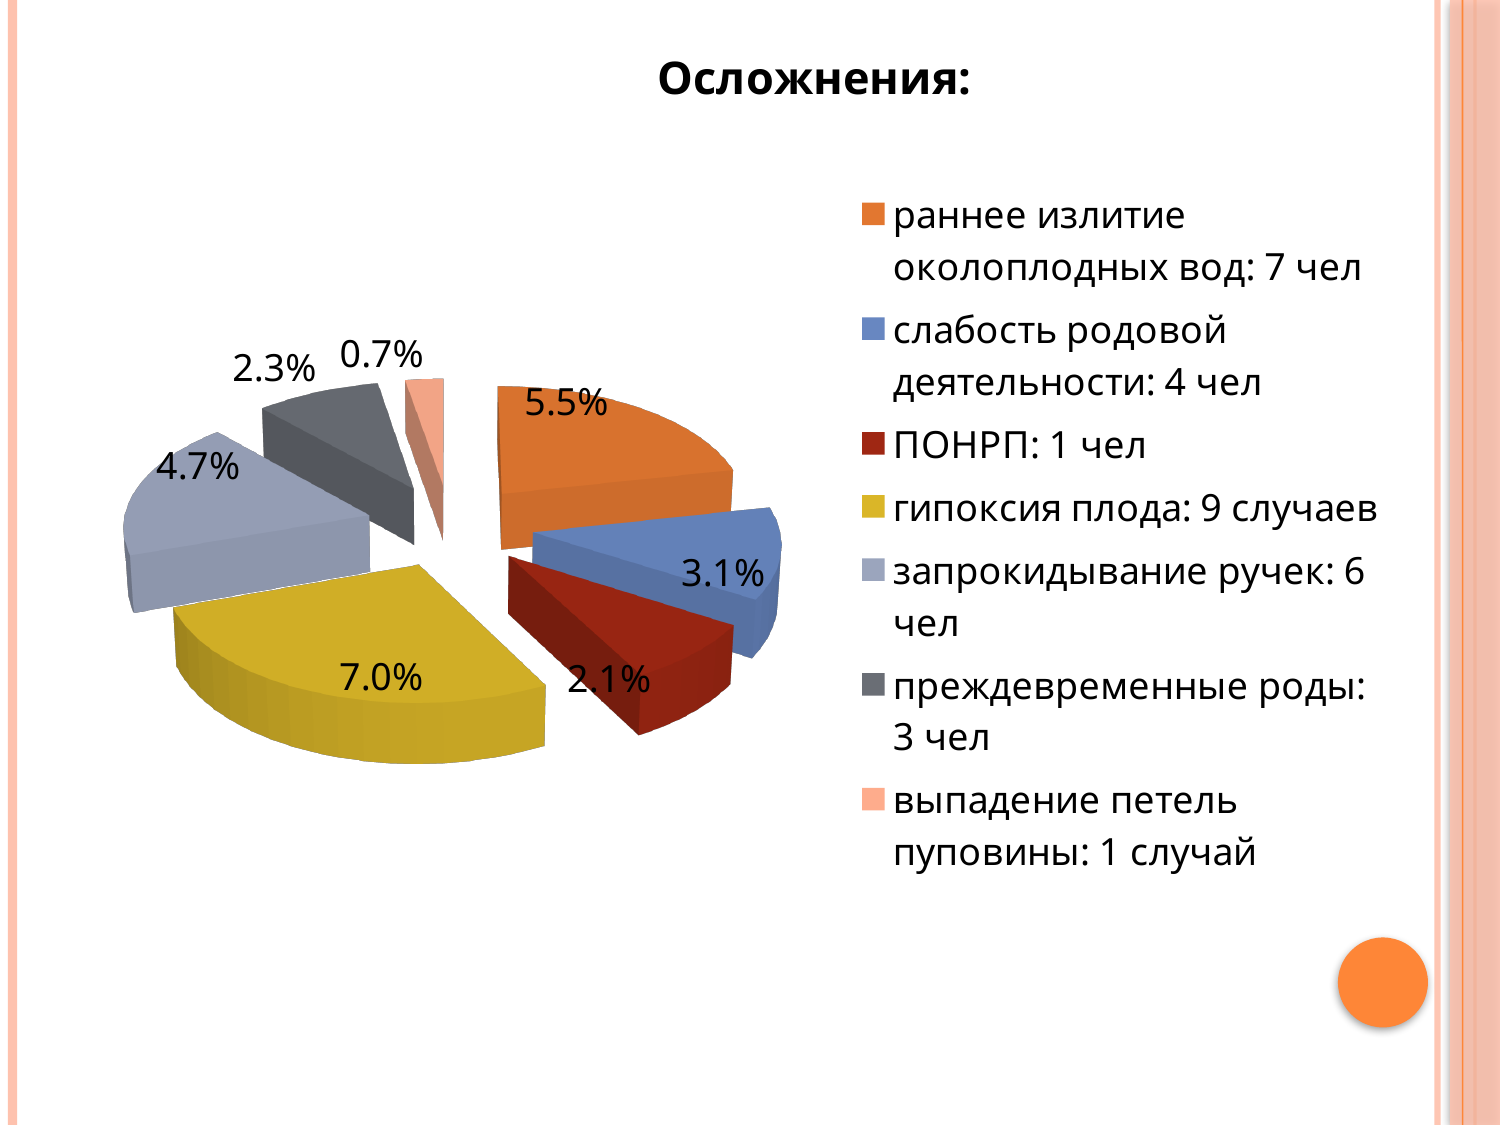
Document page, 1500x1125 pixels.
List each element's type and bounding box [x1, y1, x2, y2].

chart [0, 0, 1500, 1125]
